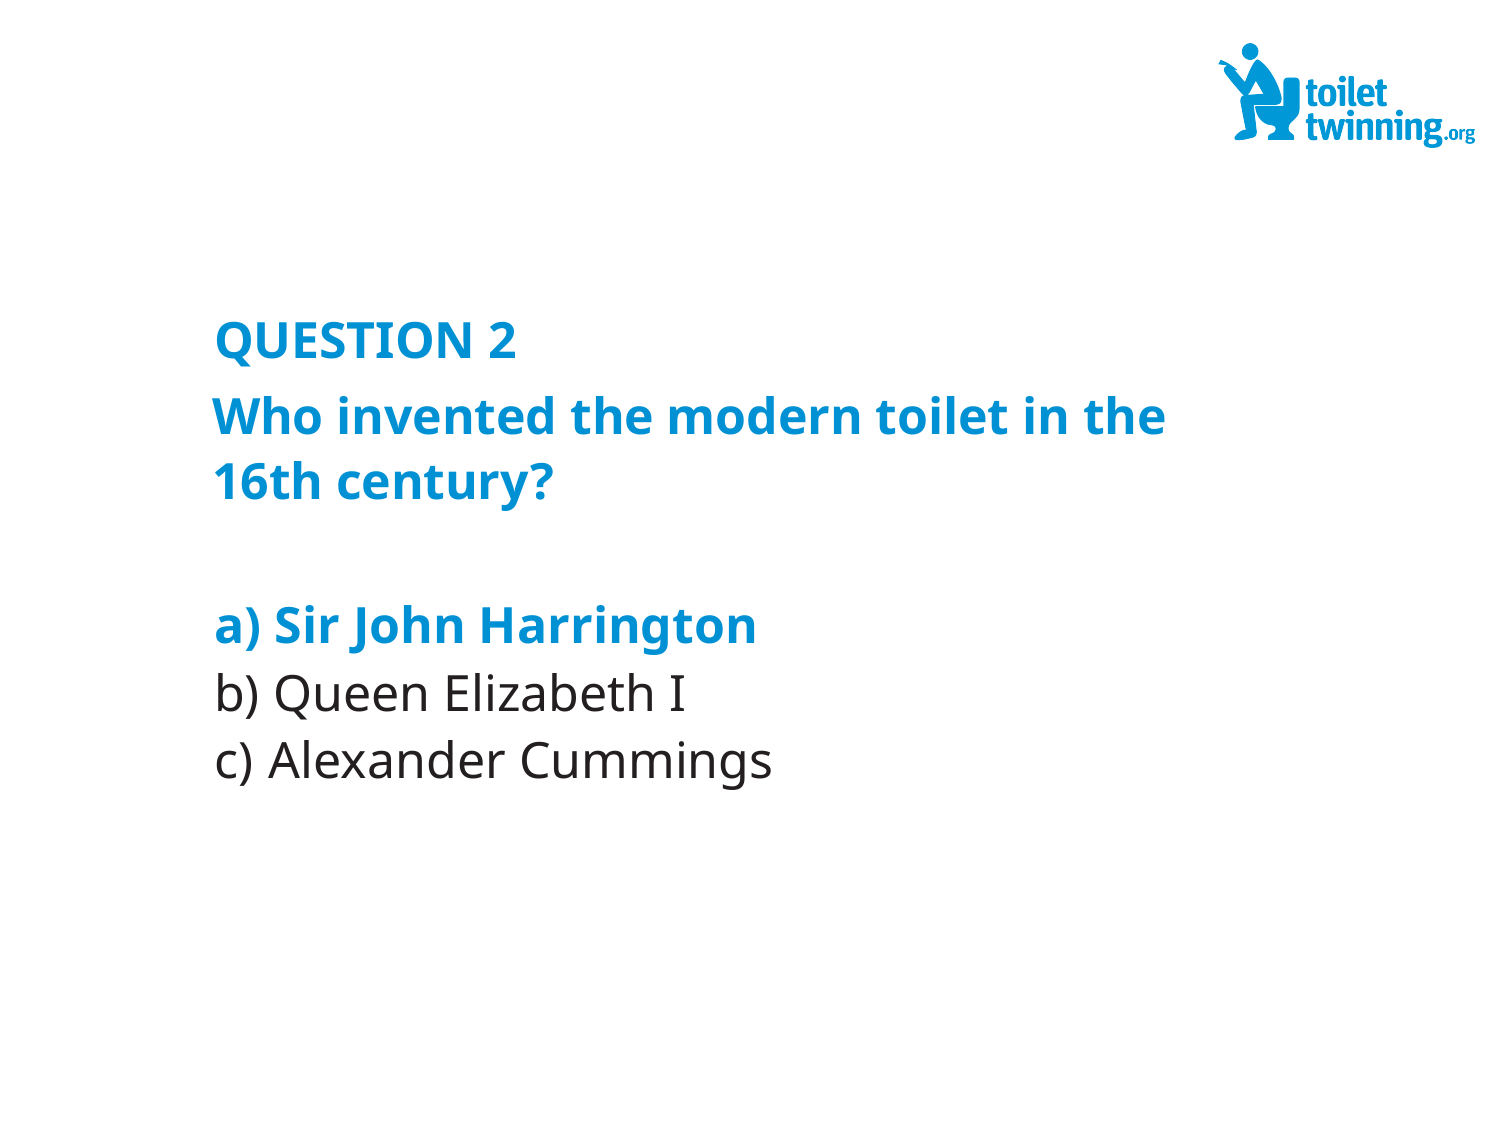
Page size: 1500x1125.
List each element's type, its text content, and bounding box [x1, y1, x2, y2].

picture [1218, 43, 1475, 148]
picture [1250, 84, 1261, 94]
text_box QUESTION 2 Who invented the modern toilet in the 16th century? Sir John Harrington Queen Elizabeth I Alexander Cummings [197, 296, 1202, 797]
picture [1218, 43, 1254, 80]
